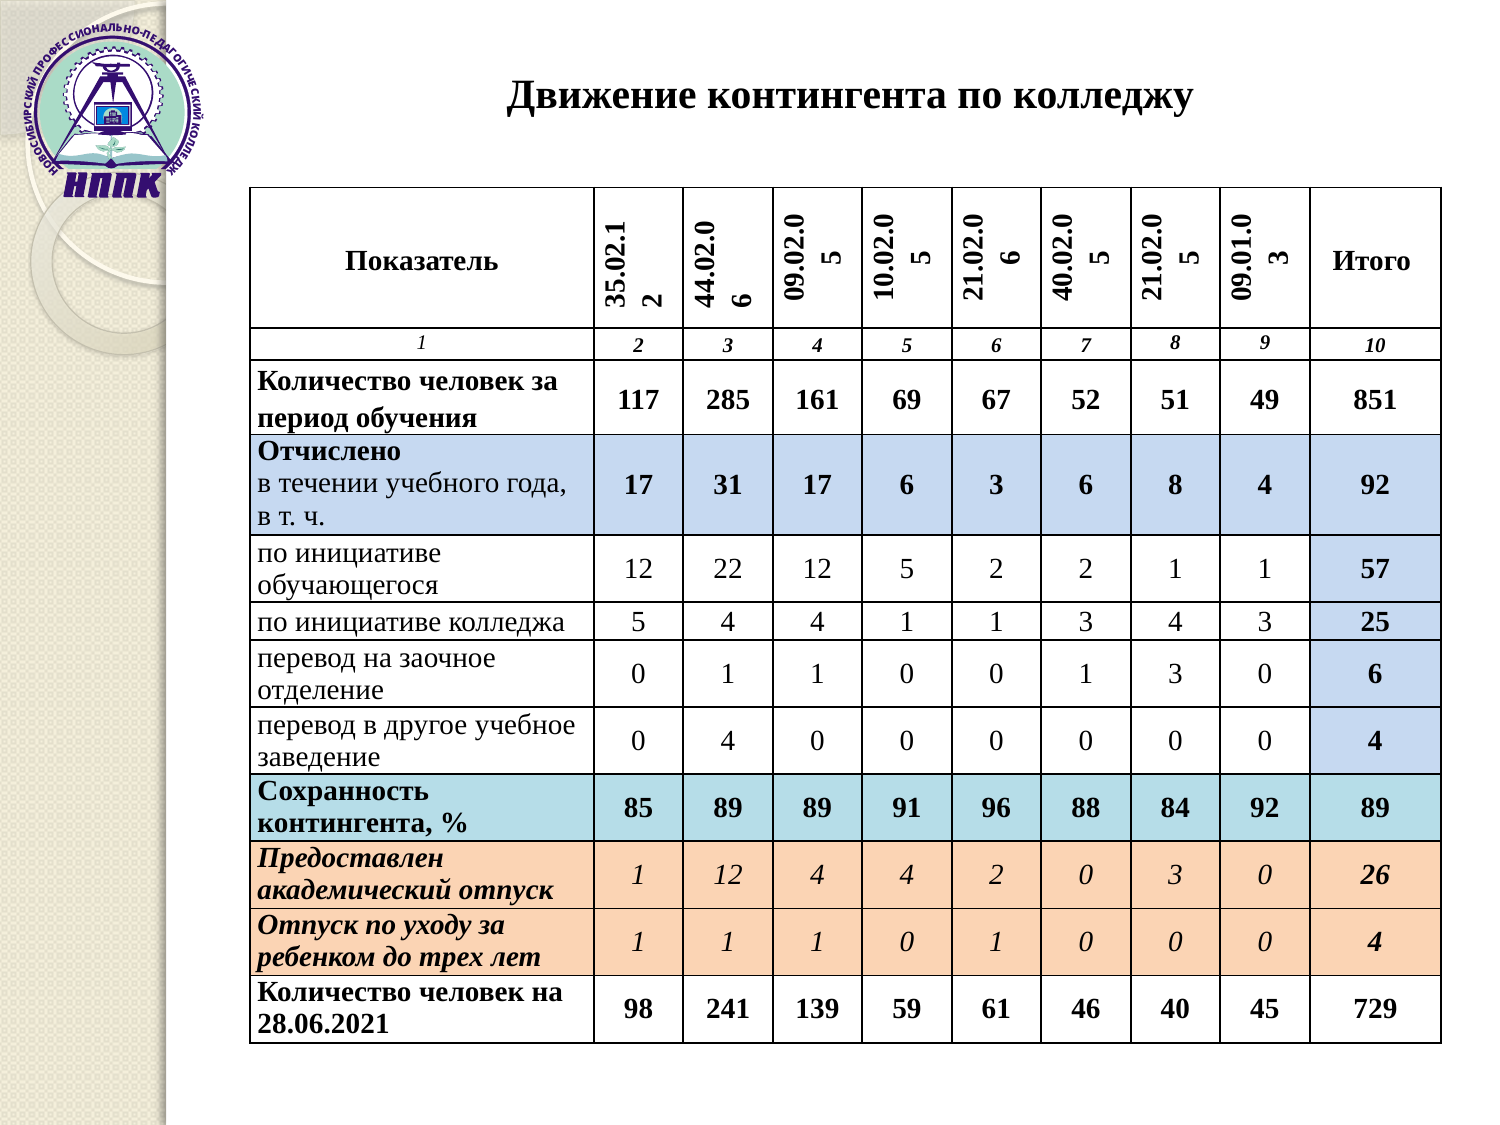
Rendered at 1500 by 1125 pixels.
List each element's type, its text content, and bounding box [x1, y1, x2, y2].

table_cell 10 [1311, 329, 1440, 359]
table_cell 5 [595, 603, 682, 639]
table_cell 1 [684, 909, 772, 975]
table_cell 1 [1221, 536, 1309, 601]
table_cell 46 [1042, 976, 1130, 1042]
table_cell 45 [1221, 976, 1309, 1042]
table_cell 92 [1311, 435, 1440, 534]
table_cell Отпуск по уходу за ребенком до трех лет [251, 909, 593, 975]
table_cell 0 [595, 641, 682, 706]
table_cell 89 [1311, 775, 1440, 840]
table_cell 2 [595, 329, 682, 359]
table_cell 40 [1132, 976, 1219, 1042]
table_cell 57 [1311, 536, 1440, 601]
table_header 21.02.06 [953, 188, 1040, 327]
table_cell 91 [863, 775, 951, 840]
table_cell 1 [595, 909, 682, 975]
table_cell 12 [684, 842, 772, 908]
table_cell 6 [863, 435, 951, 534]
table_cell 0 [863, 641, 951, 706]
table_cell 4 [1311, 909, 1440, 975]
table_cell 1 [595, 842, 682, 908]
table_cell 25 [1311, 603, 1440, 639]
table_cell 3 [1132, 641, 1219, 706]
table_cell 3 [1221, 603, 1309, 639]
table_cell 0 [1132, 708, 1219, 773]
table_cell 4 [1311, 708, 1440, 773]
table_cell Предоставлен академический отпуск [251, 842, 593, 908]
table_cell 6 [1042, 435, 1130, 534]
table_cell 12 [774, 536, 861, 601]
table_header 40.02.05 [1042, 188, 1130, 327]
table_cell 4 [1221, 435, 1309, 534]
table_cell 3 [953, 435, 1040, 534]
table_cell 22 [684, 536, 772, 601]
table_cell 4 [684, 603, 772, 639]
table_header 10.02.05 [863, 188, 951, 327]
table_cell 3 [1132, 842, 1219, 908]
table_cell Отчислено в течении учебного года, в т. ч. [251, 435, 593, 534]
table_cell 89 [684, 775, 772, 840]
table_cell 0 [953, 708, 1040, 773]
table_cell 67 [953, 361, 1040, 434]
table_cell 1 [863, 603, 951, 639]
table_cell 2 [953, 536, 1040, 601]
table_cell 1 [953, 603, 1040, 639]
table_cell 51 [1132, 361, 1219, 434]
table_cell 241 [684, 976, 772, 1042]
table_header Показатель [251, 188, 593, 327]
table_cell 8 [1132, 435, 1219, 534]
table_cell 17 [774, 435, 861, 534]
table_cell 96 [953, 775, 1040, 840]
table_cell 9 [1221, 329, 1309, 359]
table_cell по инициативе обучающегося [251, 536, 593, 601]
table_cell 4 [1132, 603, 1219, 639]
table_cell 5 [863, 536, 951, 601]
table_cell 0 [595, 708, 682, 773]
table_cell 1 [774, 641, 861, 706]
table_cell Количество человек на 28.06.2021 [251, 976, 593, 1042]
table_cell 139 [774, 976, 861, 1042]
table_cell 161 [774, 361, 861, 434]
table_cell 0 [1221, 909, 1309, 975]
table_cell 7 [1042, 329, 1130, 359]
table_cell 0 [1042, 708, 1130, 773]
table_header 21.02.05 [1132, 188, 1219, 327]
table_cell 98 [595, 976, 682, 1042]
table_cell 0 [1042, 842, 1130, 908]
table_cell 4 [774, 329, 861, 359]
table_cell 31 [684, 435, 772, 534]
table_cell по инициативе колледжа [251, 603, 593, 639]
table_cell 49 [1221, 361, 1309, 434]
table_header 35.02.12 [595, 188, 682, 327]
table_cell 0 [953, 641, 1040, 706]
table_cell 85 [595, 775, 682, 840]
table_header Итого [1311, 188, 1440, 327]
table_cell 5 [863, 329, 951, 359]
table_cell 52 [1042, 361, 1130, 434]
table_cell 0 [1221, 842, 1309, 908]
table_header 09.02.05 [774, 188, 861, 327]
table_cell 0 [774, 708, 861, 773]
table_cell 89 [774, 775, 861, 840]
table_cell 1 [251, 329, 593, 359]
table_cell 4 [774, 603, 861, 639]
table_cell 0 [1042, 909, 1130, 975]
table_cell 117 [595, 361, 682, 434]
table_cell 88 [1042, 775, 1130, 840]
table_cell 1 [953, 909, 1040, 975]
table_cell 3 [684, 329, 772, 359]
table_cell 0 [863, 909, 951, 975]
table_cell 1 [774, 909, 861, 975]
table_cell перевод на заочное отделение [251, 641, 593, 706]
table_cell 851 [1311, 361, 1440, 434]
table_cell 17 [595, 435, 682, 534]
table_cell 285 [684, 361, 772, 434]
table_cell 729 [1311, 976, 1440, 1042]
table_cell 0 [1221, 641, 1309, 706]
table_cell 4 [684, 708, 772, 773]
table_cell 2 [953, 842, 1040, 908]
table_cell Количество человек за период обучения [251, 361, 593, 434]
title Движение контингента по колледжу [235, 58, 1466, 176]
table_cell 0 [1221, 708, 1309, 773]
table_cell 26 [1311, 842, 1440, 908]
table_cell 4 [774, 842, 861, 908]
table_cell 92 [1221, 775, 1309, 840]
table_cell 2 [1042, 536, 1130, 601]
table_header 44.02.06 [684, 188, 772, 327]
table_cell 61 [953, 976, 1040, 1042]
table_cell 1 [684, 641, 772, 706]
table_cell 0 [1132, 909, 1219, 975]
table_cell 3 [1042, 603, 1130, 639]
table_cell 69 [863, 361, 951, 434]
table_cell 59 [863, 976, 951, 1042]
table_cell 1 [1132, 536, 1219, 601]
table_cell 6 [953, 329, 1040, 359]
table_cell 6 [1311, 641, 1440, 706]
table_cell 0 [863, 708, 951, 773]
table_cell 8 [1132, 329, 1219, 359]
table_cell 4 [863, 842, 951, 908]
table_header 09.01.03 [1221, 188, 1309, 327]
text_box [23, 23, 204, 199]
table_cell 84 [1132, 775, 1219, 840]
table_cell 12 [595, 536, 682, 601]
table_cell перевод в другое учебное заведение [251, 708, 593, 773]
table_cell 1 [1042, 641, 1130, 706]
table_cell Сохранность контингента, % [251, 775, 593, 840]
